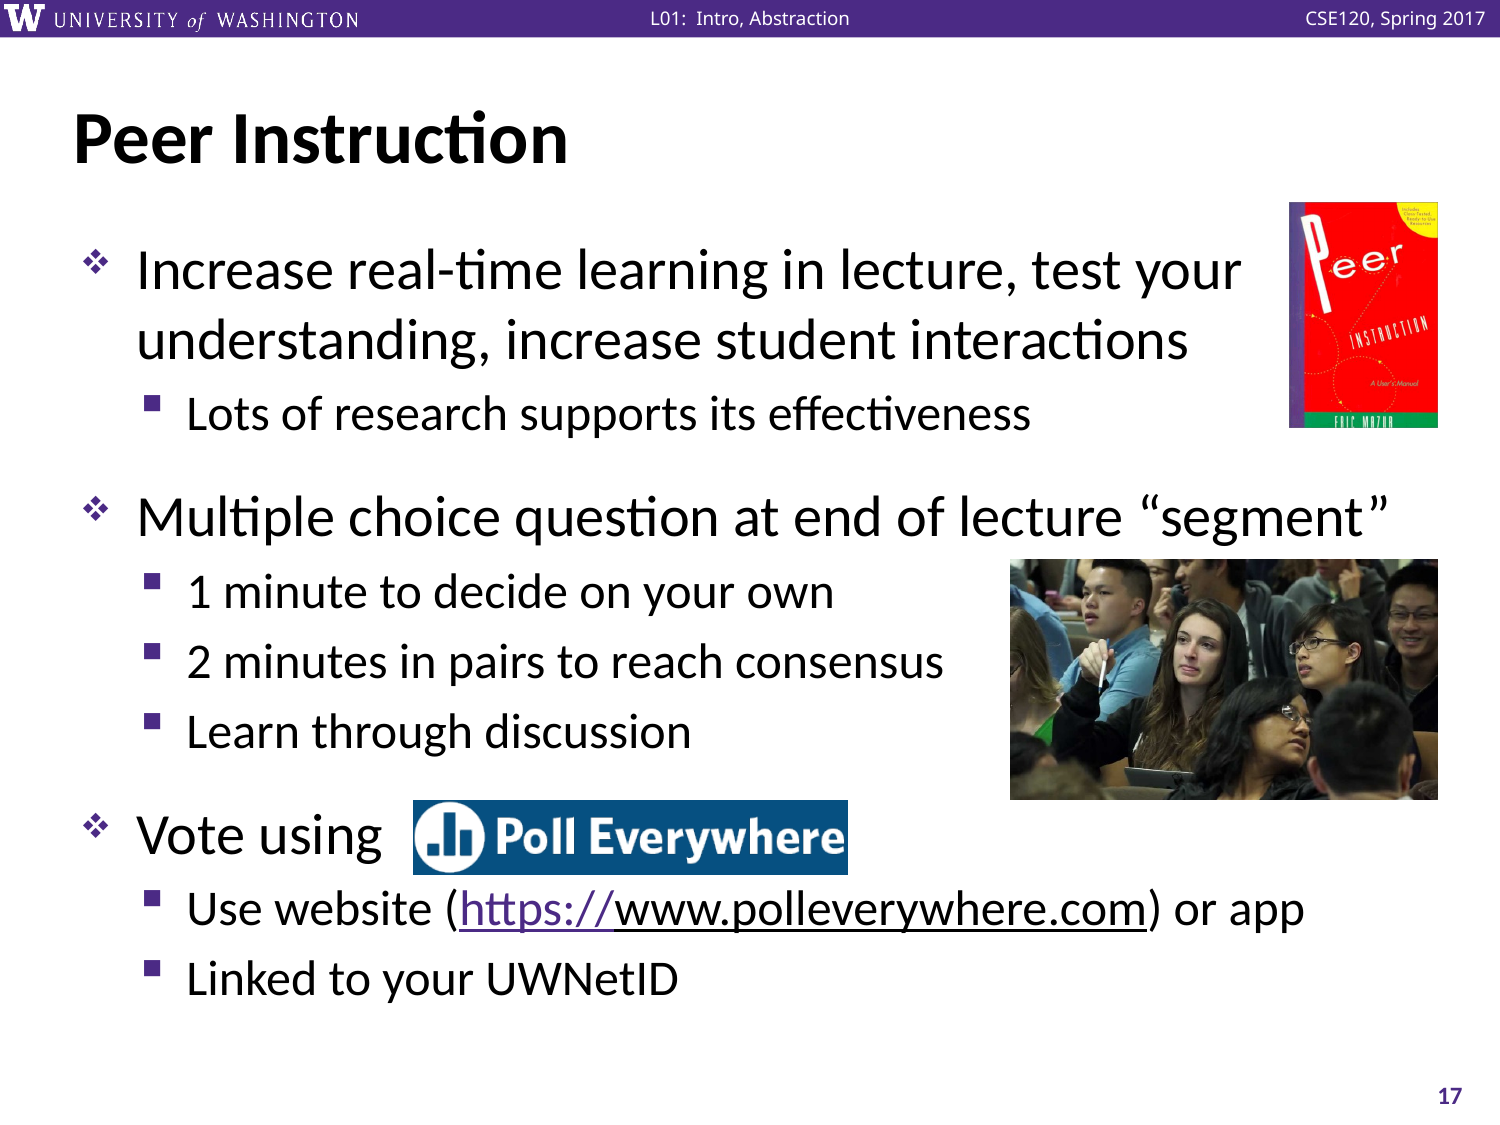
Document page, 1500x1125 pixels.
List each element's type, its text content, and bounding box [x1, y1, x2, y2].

slide_number 17 [1400, 1065, 1500, 1125]
picture [412, 799, 849, 876]
picture [1289, 202, 1438, 428]
picture [1010, 559, 1438, 801]
list Increase real-time learning in lecture, test your understanding, increase student interactions Lots of research supports its effectiveness Multiple choice question at end of lecture “segment” 1 minute to decide on your own 2 minutes in pairs to reach consensus Learn through discussion Vote using Use website (https://www.polleverywhere.com) or app Linked to your UWNetID [64, 223, 1438, 1040]
title Peer Instruction [58, 71, 1438, 197]
picture [4, 4, 358, 32]
